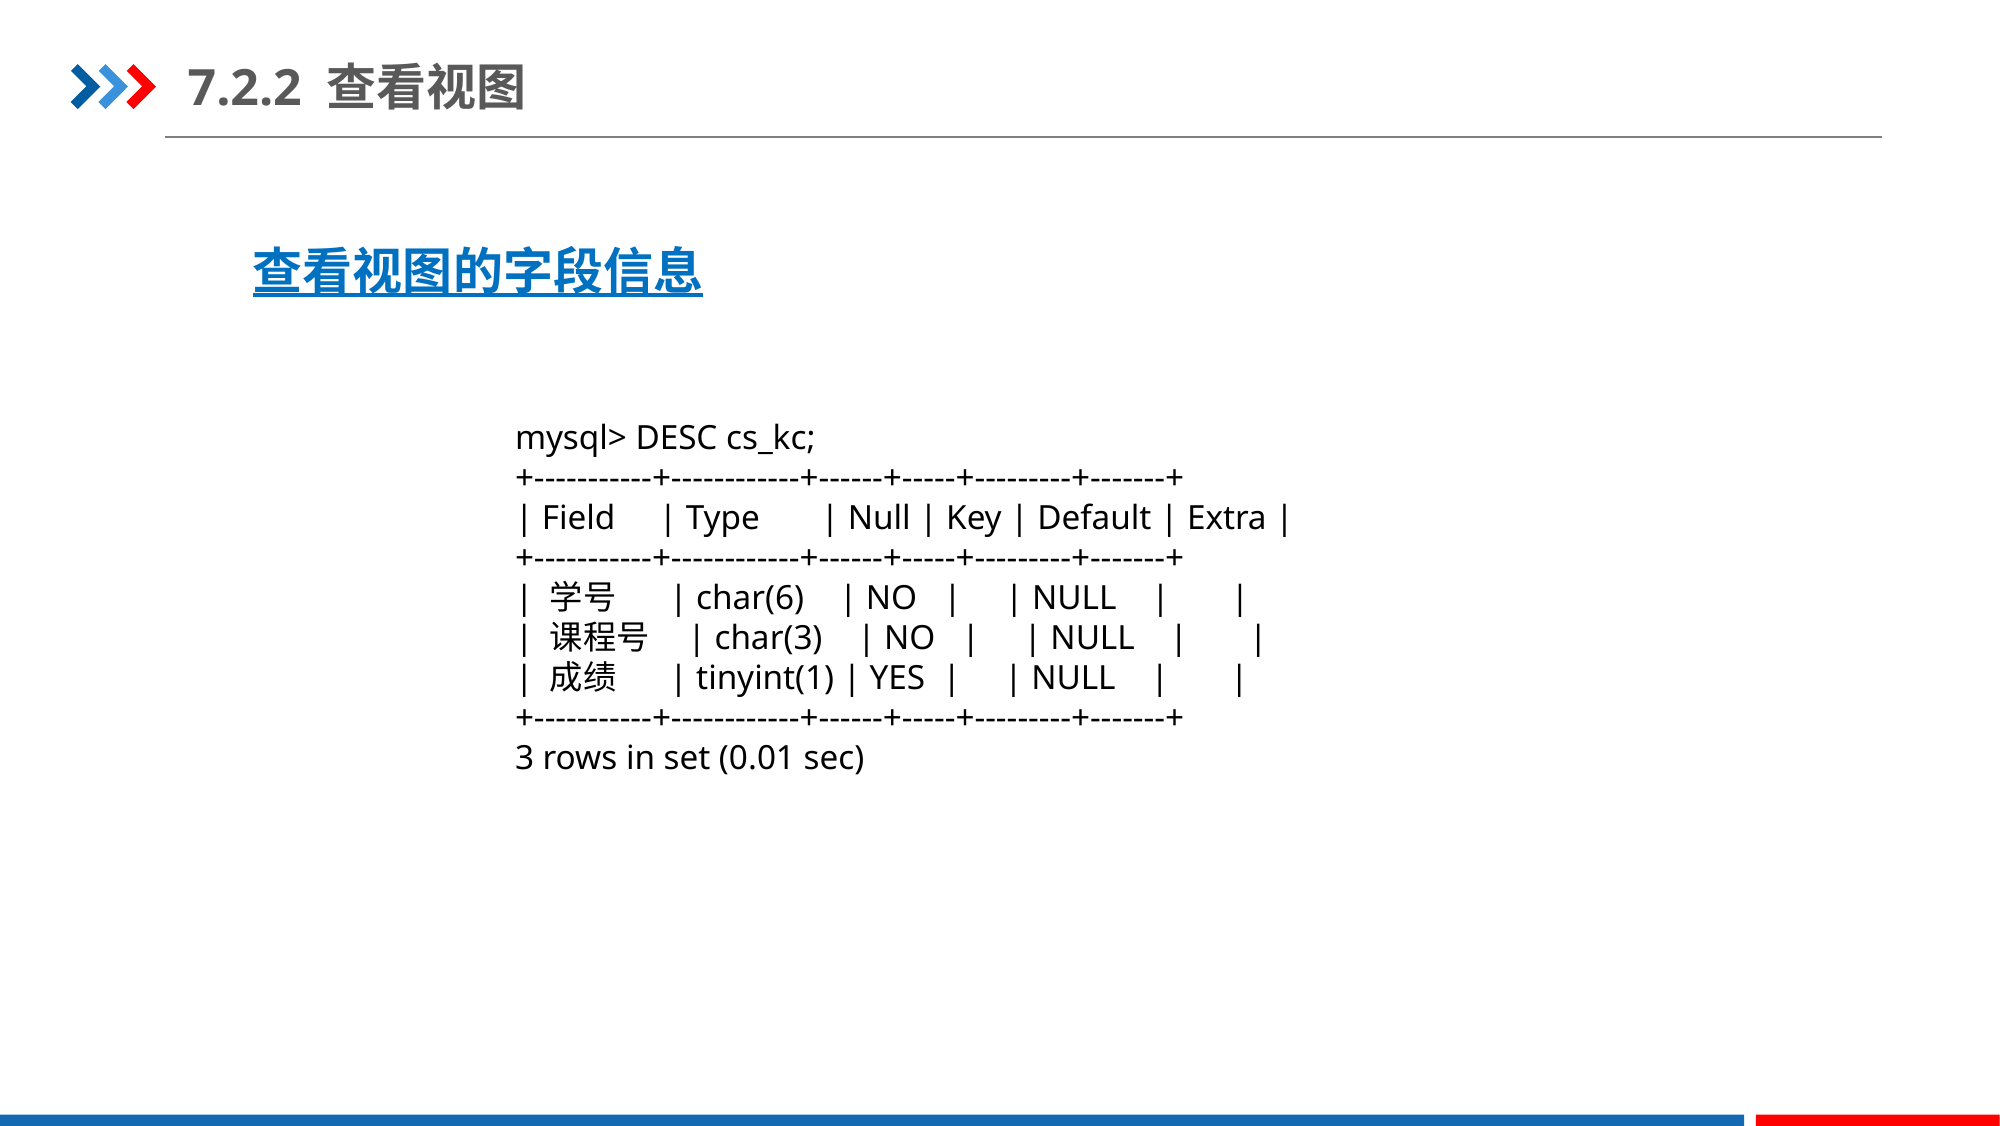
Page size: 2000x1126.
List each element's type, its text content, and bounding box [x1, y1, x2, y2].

text_box 7.2.2 查看视图 [187, 43, 827, 127]
text_box 查看视图的字段信息 [238, 231, 718, 307]
text_box mysql> DESC cs_kc; +-----------+------------+------+-----+---------+-------+ | Field | Type | Null | Key | Default | Extra | +-----------+------------+------+-----+---------+-------+ | 学号 | char(6) | NO | | NULL | | | 课程号 | char(3) | NO | | NULL | | | 成绩 | tinyint(1) | YES | | NULL | | +-----------+------------+------+-----+---------+-------+ 3 rows in set (0.01 sec) [456, 409, 1651, 784]
